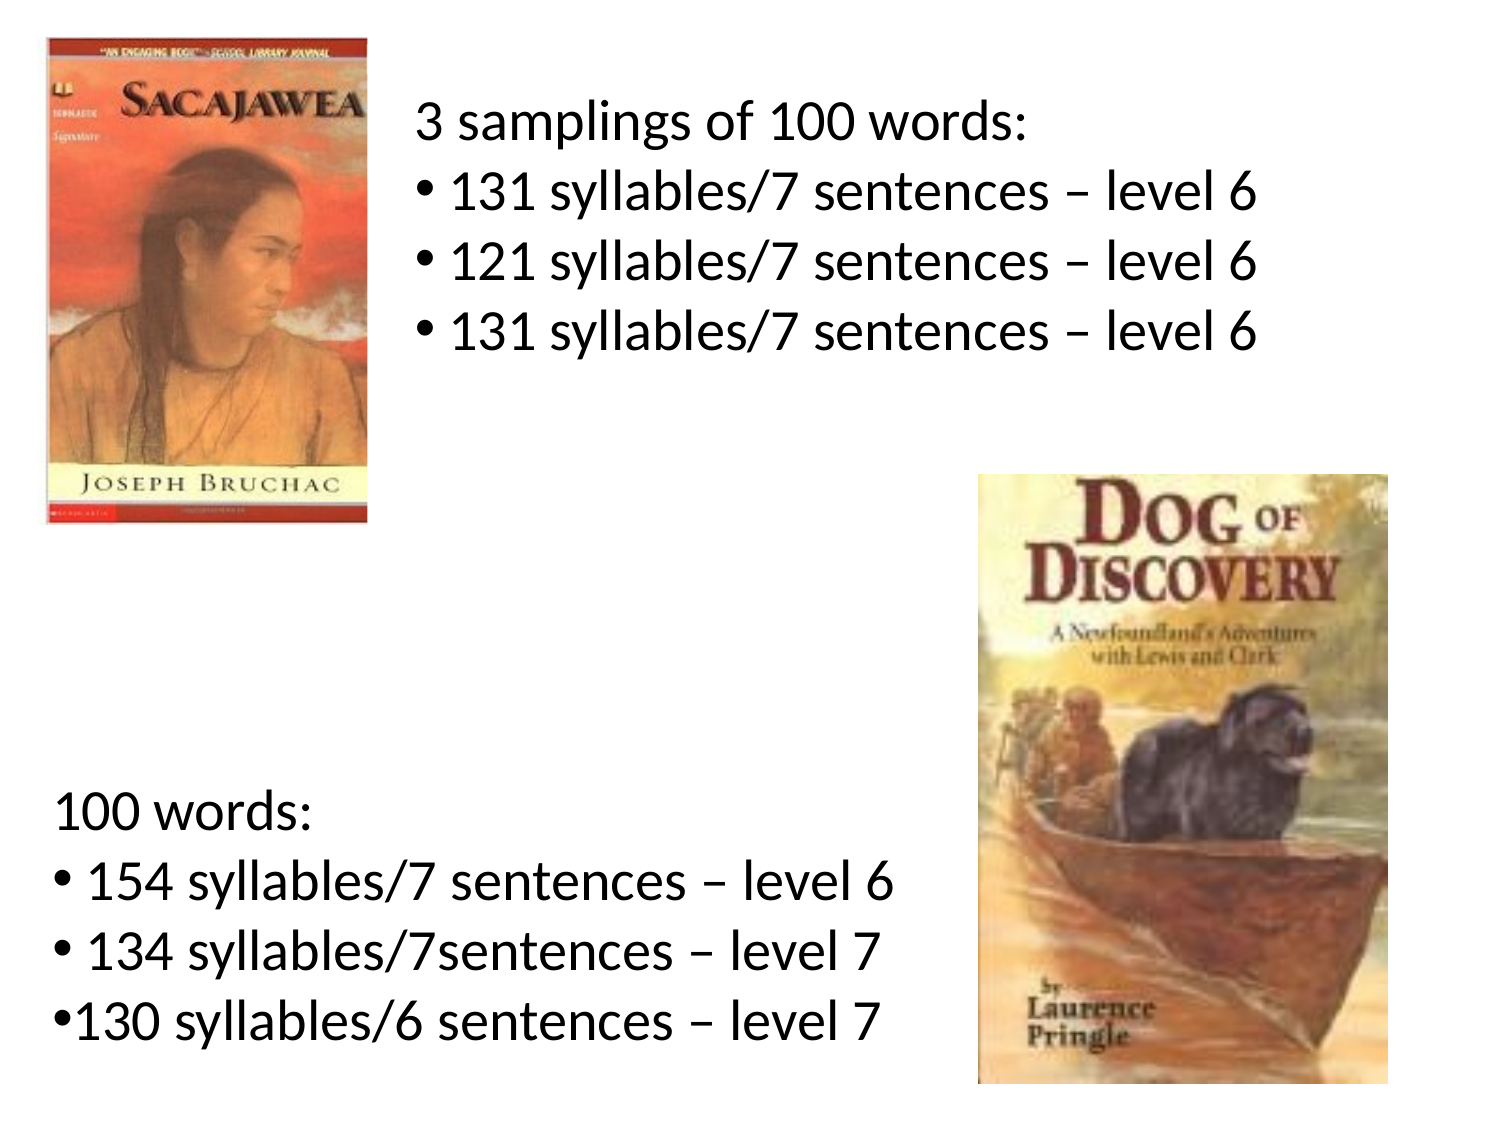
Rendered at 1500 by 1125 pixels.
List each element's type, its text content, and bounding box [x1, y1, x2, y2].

text_box 3 samplings of 100 words: 131 syllables/7 sentences – level 6 121 syllables/7 sentences – level 6 131 syllables/7 sentences – level 6 [399, 74, 1400, 460]
picture [37, 37, 368, 526]
picture [977, 474, 1388, 1084]
text_box 100 words: 154 syllables/7 sentences – level 6 134 syllables/7sentences – level 7 130 syllables/6 sentences – level 7 [37, 764, 972, 1060]
